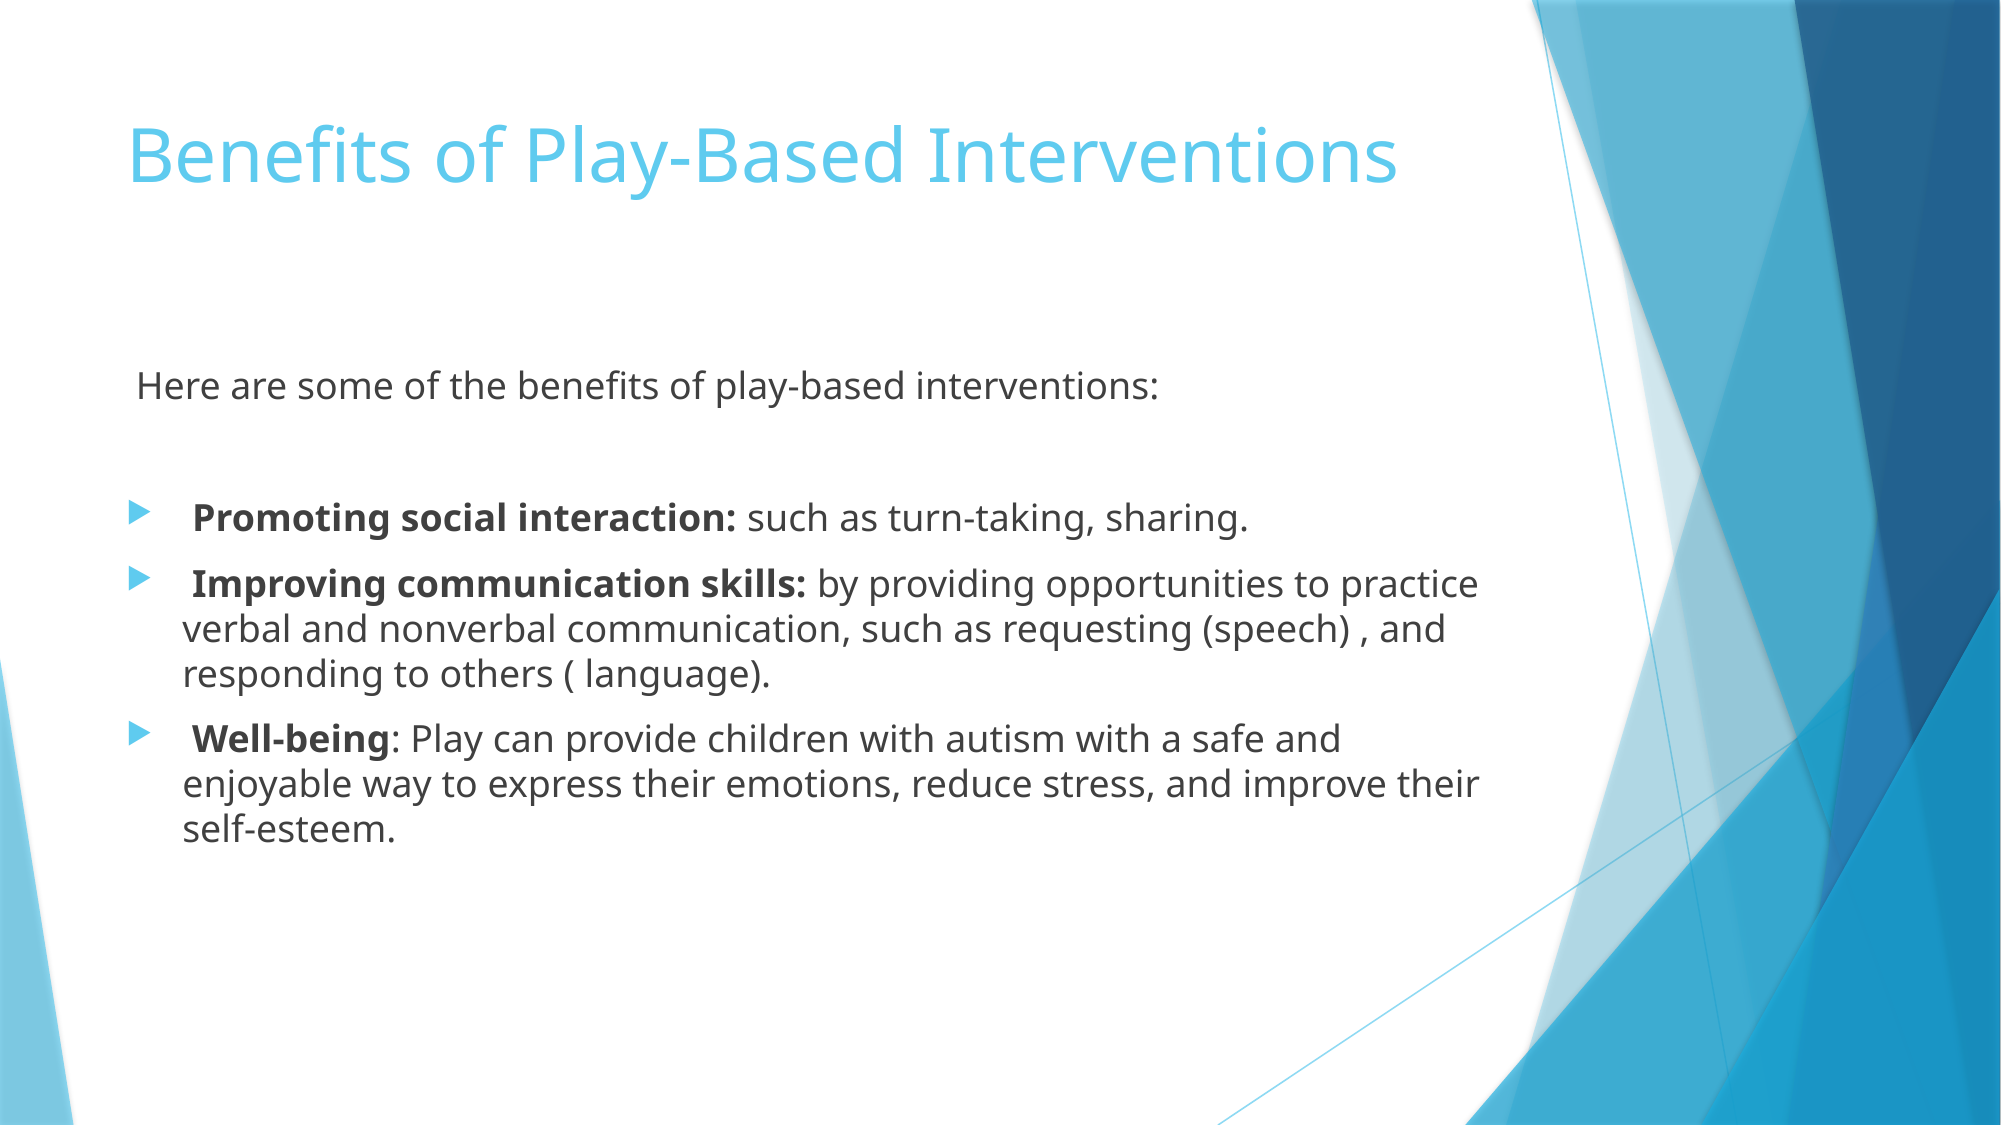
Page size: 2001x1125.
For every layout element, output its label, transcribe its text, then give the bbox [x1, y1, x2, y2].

list Here are some of the benefits of play-based interventions: Promoting social interaction: such as turn-taking, sharing. Improving communication skills: by providing opportunities to practice verbal and nonverbal communication, such as requesting (speech) , and responding to others ( language). Well-being: Play can provide children with autism with a safe and enjoyable way to express their emotions, reduce stress, and improve their self-esteem. [111, 354, 1522, 992]
title Benefits of Play-Based Interventions [111, 99, 1522, 317]
